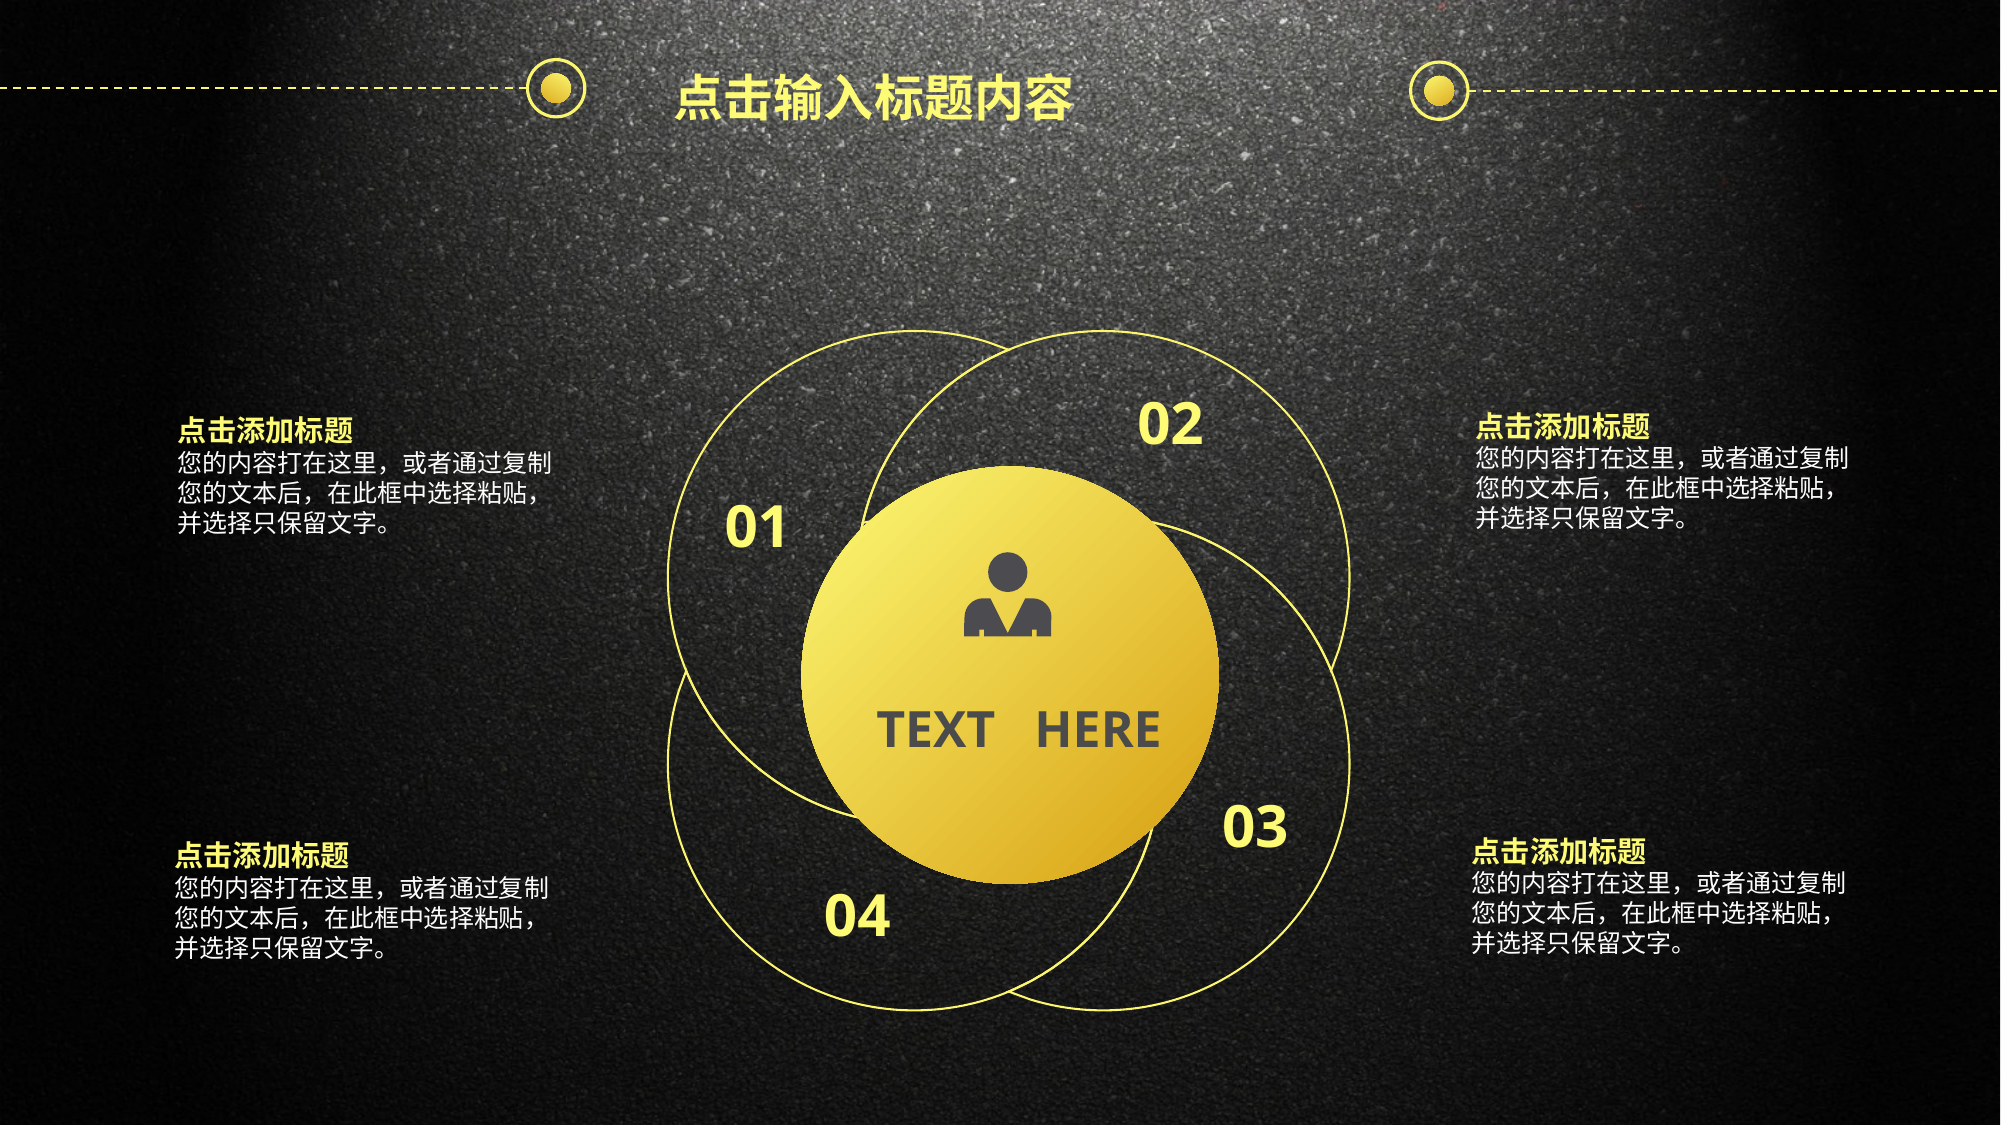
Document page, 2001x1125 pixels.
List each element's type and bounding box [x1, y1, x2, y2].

text_box [667, 331, 1350, 1011]
picture [0, 0, 2001, 1125]
